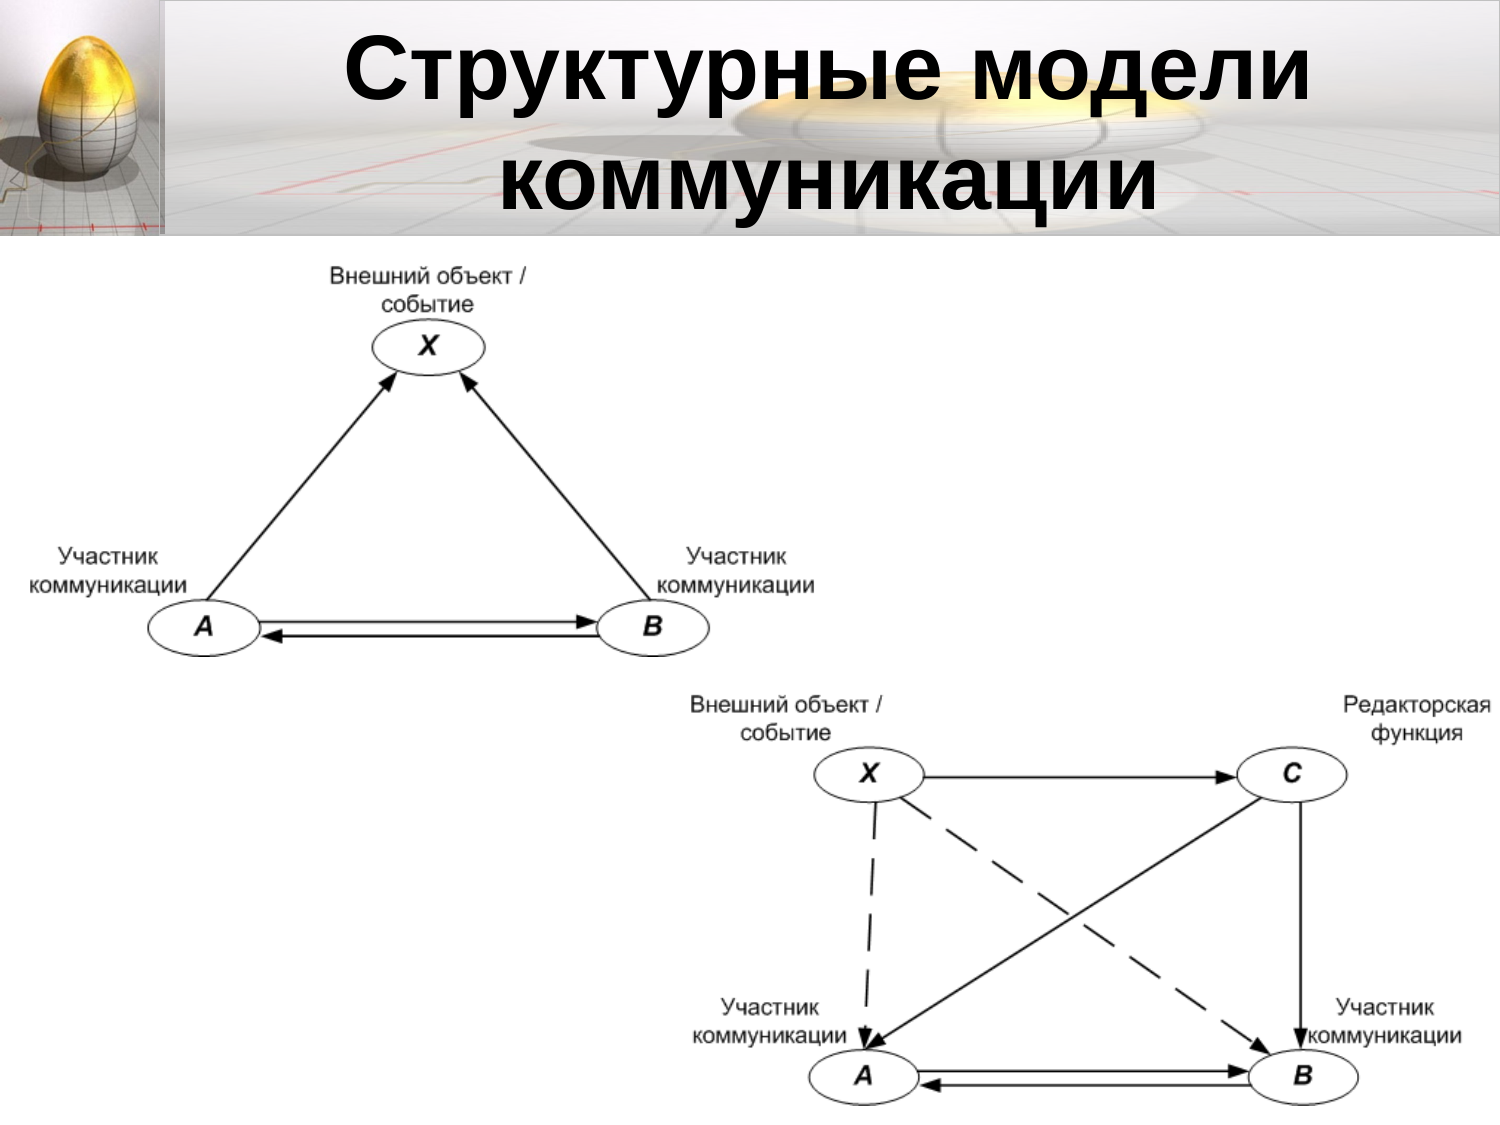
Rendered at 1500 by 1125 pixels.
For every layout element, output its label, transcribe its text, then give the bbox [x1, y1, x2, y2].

picture [690, 688, 1500, 1106]
picture [0, 0, 159, 236]
title Структурные модели коммуникации [159, 0, 1500, 236]
picture [29, 259, 817, 658]
